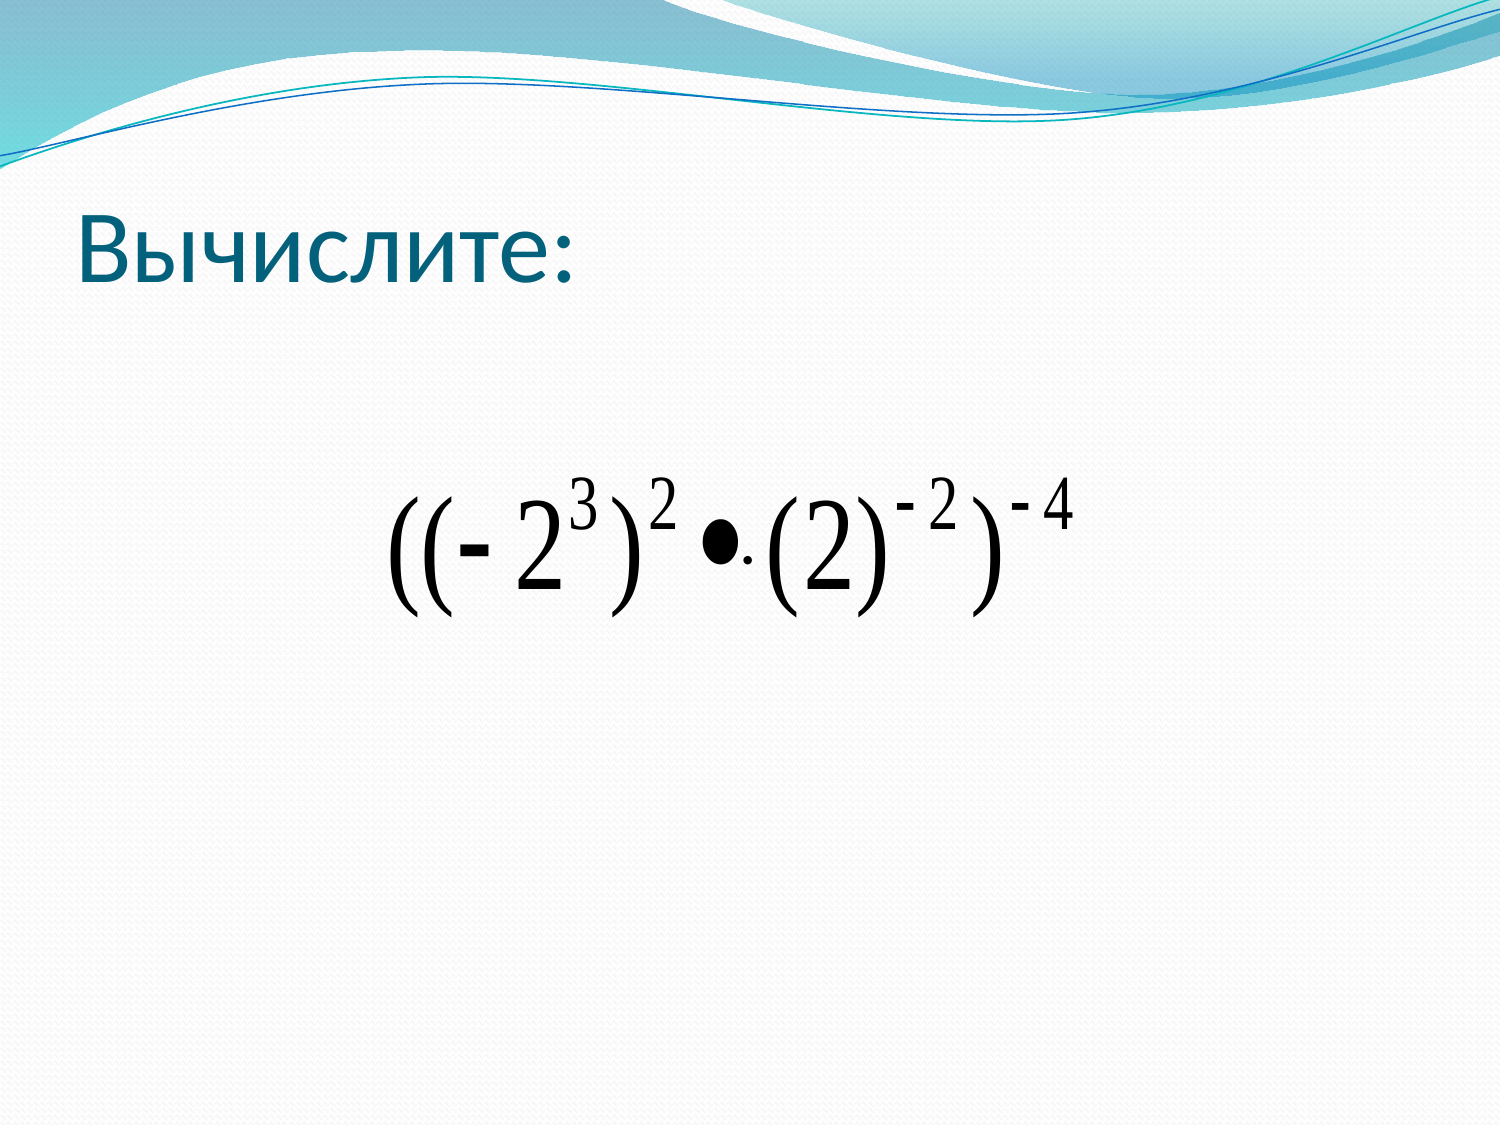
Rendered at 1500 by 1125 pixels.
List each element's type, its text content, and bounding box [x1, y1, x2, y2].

title Вычислите: [75, 115, 1425, 303]
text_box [371, 444, 1093, 646]
